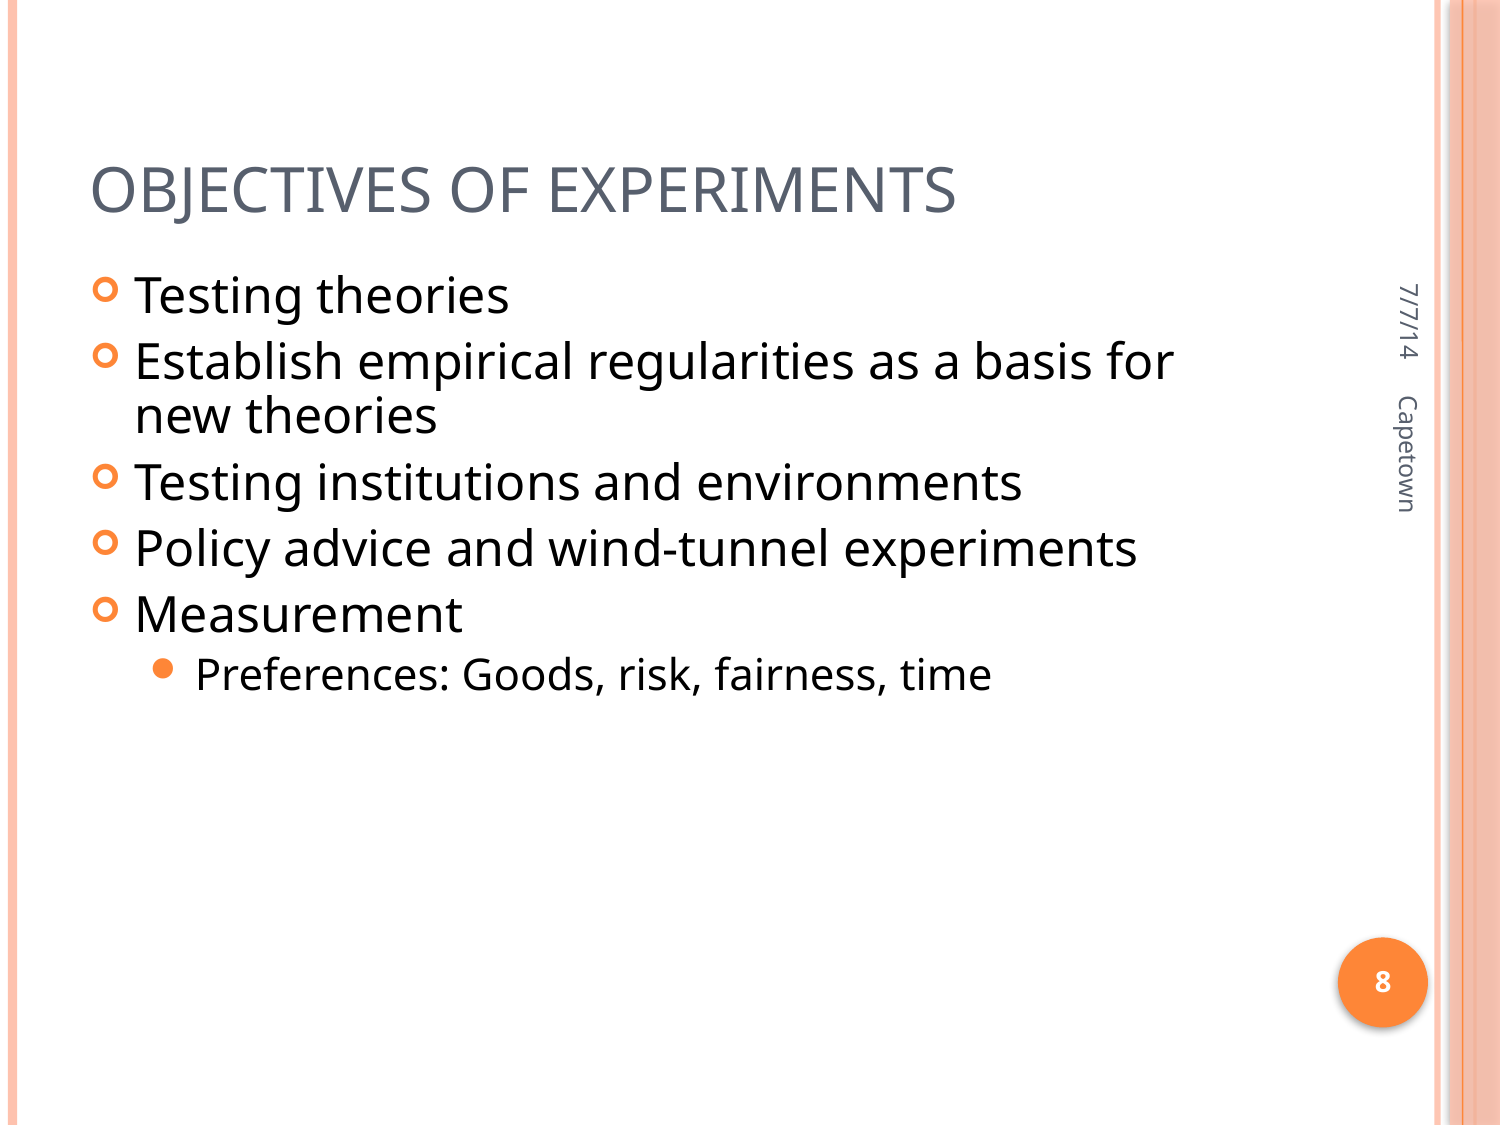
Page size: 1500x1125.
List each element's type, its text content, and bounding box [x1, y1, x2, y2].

footer Capetown [1379, 380, 1440, 906]
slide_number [1378, 43, 1442, 374]
slide_number 8 [1333, 940, 1434, 1027]
list Testing theories Establish empirical regularities as a basis for new theories Testing institutions and environments Policy advice and wind-tunnel experiments Measurement Preferences: Goods, risk, fairness, time [75, 262, 1300, 1062]
title Objectives of experiments [75, 45, 1300, 233]
